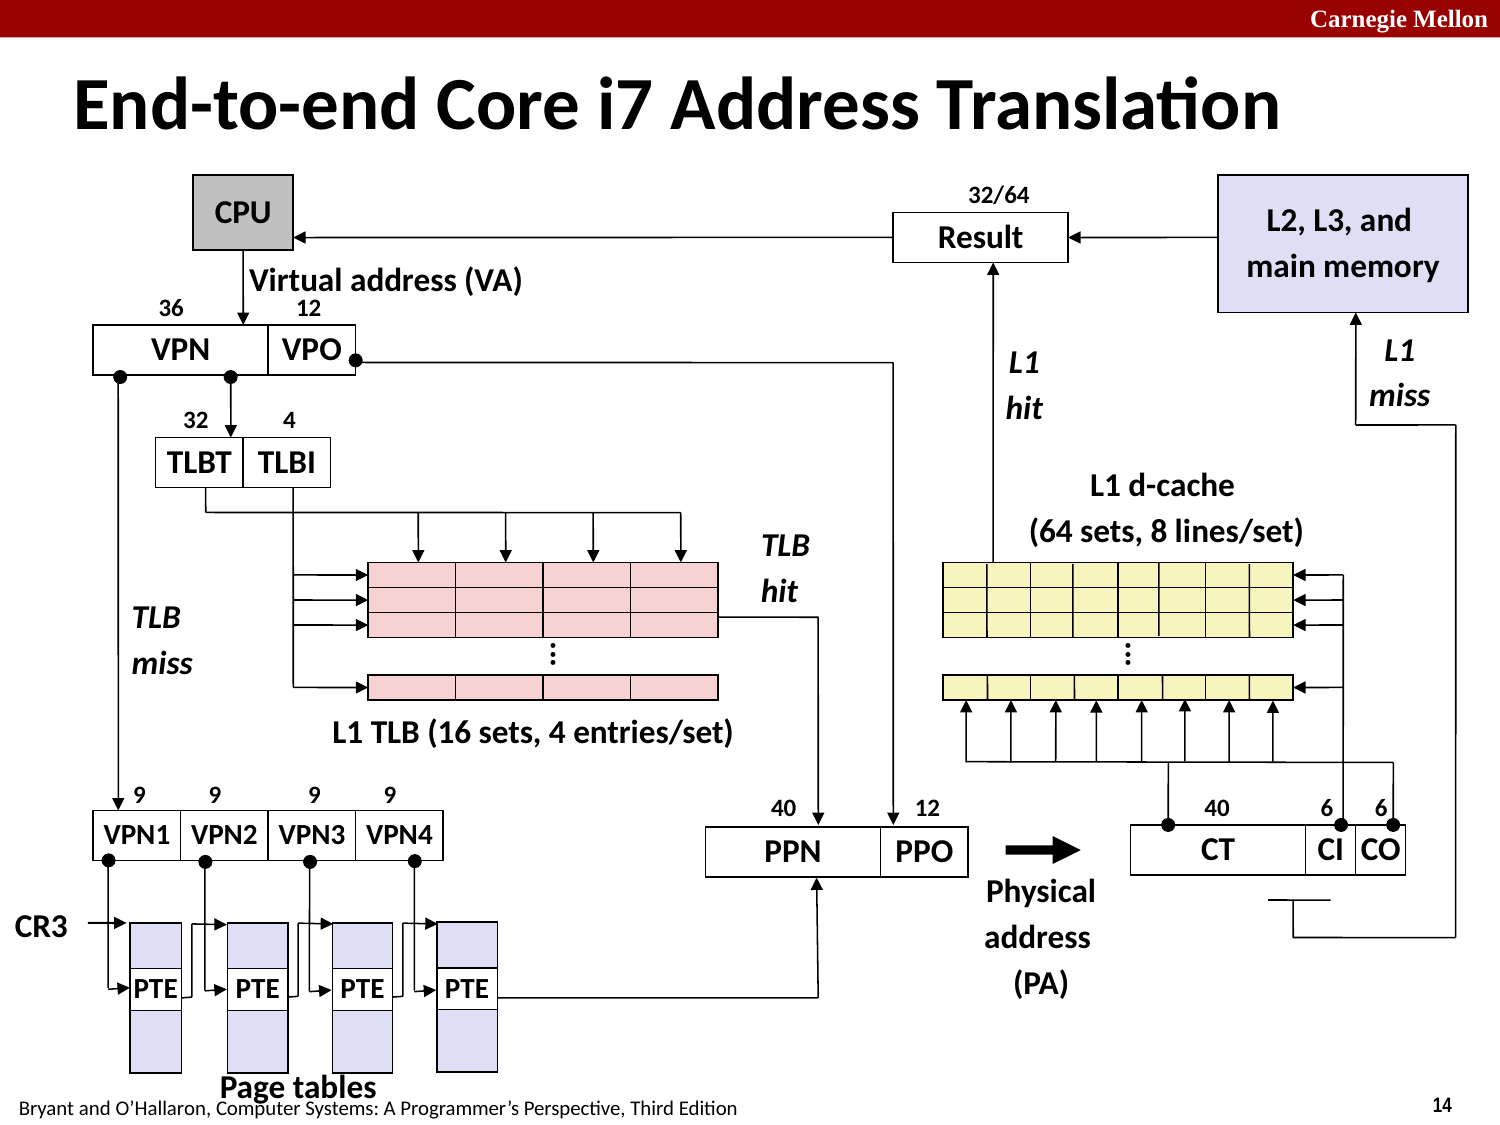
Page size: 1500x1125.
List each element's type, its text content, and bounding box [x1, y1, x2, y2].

text_box [1030, 612, 1072, 638]
text_box 12 [900, 787, 956, 829]
text_box VPN1 [93, 810, 180, 861]
text_box 9 [293, 774, 336, 817]
text_box [988, 675, 1030, 700]
text_box [368, 612, 455, 638]
text_box PTE [332, 968, 393, 1011]
text_box Physical address (PA) [969, 866, 1114, 1009]
text_box [293, 681, 369, 694]
text_box [943, 562, 1030, 587]
text_box [438, 922, 498, 967]
text_box [455, 587, 543, 612]
text_box 36 [143, 287, 200, 329]
text_box L1 hit [990, 337, 1058, 434]
text_box L1 miss [1354, 324, 1446, 422]
text_box VPN2 [180, 810, 268, 861]
text_box [129, 922, 182, 968]
text_box CR3 [0, 901, 88, 953]
text_box [987, 612, 1030, 638]
text_box [108, 982, 130, 995]
text_box 4 [268, 399, 311, 442]
text_box [1159, 562, 1205, 587]
text_box [293, 618, 369, 632]
text_box Virtual address (VA) [234, 251, 539, 306]
text_box L1 d-cache (64 sets, 8 lines/set) [938, 460, 1394, 557]
text_box [1334, 818, 1348, 832]
text_box [334, 922, 391, 968]
text_box VPN [93, 324, 268, 375]
text_box [349, 354, 362, 367]
text_box TLBI [243, 437, 331, 488]
text_box [1250, 675, 1294, 700]
text_box [943, 587, 986, 612]
text_box [543, 612, 630, 638]
text_box [237, 306, 250, 325]
text_box [1030, 562, 1118, 587]
text_box [1205, 562, 1294, 587]
text_box [129, 1011, 182, 1073]
text_box ... [527, 633, 595, 676]
text_box VPN4 [355, 810, 444, 861]
text_box [1030, 587, 1072, 612]
text_box [810, 877, 823, 998]
text_box [102, 854, 115, 867]
text_box TLBT [155, 437, 243, 488]
text_box [1349, 312, 1362, 325]
text_box [455, 562, 543, 587]
text_box ... [1102, 633, 1170, 676]
text_box [1068, 231, 1219, 244]
text_box PTE [437, 967, 498, 1010]
text_box Result [893, 212, 1069, 263]
text_box [293, 231, 894, 244]
text_box L1 TLB (16 sets, 4 entries/set) [280, 707, 786, 758]
text_box [332, 1011, 393, 1073]
text_box TLB miss [116, 592, 208, 689]
text_box 6 [1305, 787, 1349, 829]
text_box [87, 916, 127, 930]
text_box [1205, 612, 1249, 638]
text_box [227, 922, 286, 968]
text_box [455, 675, 543, 700]
title End-to-end Core i7 Address Translation [58, 37, 1361, 163]
text_box [113, 370, 127, 384]
text_box 6 [1359, 787, 1403, 829]
text_box [1386, 818, 1400, 832]
text_box [543, 562, 630, 587]
text_box [1090, 700, 1103, 762]
text_box VPO [268, 324, 356, 375]
text_box [368, 562, 455, 587]
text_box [181, 923, 228, 999]
text_box PTE [227, 968, 288, 1011]
text_box [1293, 681, 1344, 694]
text_box [293, 593, 369, 607]
text_box 9 [193, 774, 237, 817]
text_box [392, 922, 438, 998]
text_box [943, 675, 987, 700]
text_box [437, 1010, 498, 1073]
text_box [287, 922, 334, 998]
text_box L2, L3, and main memory [1218, 174, 1469, 313]
text_box [1205, 587, 1249, 612]
text_box [112, 798, 118, 810]
text_box [1005, 843, 1081, 857]
text_box [455, 612, 543, 638]
text_box [1161, 818, 1175, 832]
text_box [1118, 676, 1162, 700]
text_box [1250, 612, 1294, 638]
text_box 9 [118, 774, 161, 817]
text_box 9 [368, 774, 412, 817]
text_box [408, 854, 422, 868]
text_box [1118, 562, 1158, 587]
text_box [987, 262, 1000, 337]
text_box [630, 612, 719, 638]
text_box 32/64 [953, 174, 1045, 217]
text_box TLB hit [746, 520, 826, 618]
text_box [1163, 675, 1205, 700]
text_box [1293, 593, 1344, 607]
text_box [1049, 699, 1062, 762]
text_box Page tables [205, 1062, 392, 1113]
text_box [499, 512, 512, 563]
text_box 40 [756, 787, 812, 829]
text_box [1030, 675, 1074, 700]
text_box [887, 362, 900, 826]
text_box [1075, 675, 1118, 700]
text_box [303, 855, 317, 869]
text_box [943, 612, 986, 638]
text_box [1205, 675, 1249, 700]
text_box [293, 568, 369, 582]
text_box [630, 562, 719, 587]
text_box [1118, 587, 1158, 612]
text_box [987, 587, 1030, 612]
text_box PTE [129, 968, 182, 1011]
text_box PPO [880, 826, 969, 877]
text_box [1293, 618, 1344, 632]
text_box [1159, 587, 1205, 612]
text_box [1118, 612, 1158, 633]
text_box 12 [281, 306, 337, 329]
text_box [1073, 612, 1118, 638]
text_box [812, 618, 825, 826]
text_box 40 [1189, 787, 1245, 829]
text_box [1293, 568, 1344, 582]
text_box [368, 587, 455, 612]
text_box [1004, 699, 1018, 763]
text_box [960, 699, 973, 763]
text_box CI [1305, 825, 1356, 875]
text_box [674, 512, 687, 563]
text_box CO [1356, 825, 1406, 875]
text_box 32 [168, 399, 224, 442]
text_box [199, 855, 212, 869]
text_box [1178, 698, 1192, 762]
text_box [227, 1011, 288, 1073]
text_box [587, 512, 600, 563]
text_box CT [1130, 825, 1305, 875]
text_box [630, 587, 719, 612]
text_box [412, 512, 425, 563]
text_box [543, 587, 630, 612]
text_box PPN [705, 826, 880, 877]
text_box [1250, 587, 1294, 612]
text_box [1073, 587, 1118, 612]
text_box VPN3 [268, 810, 355, 861]
text_box [1266, 700, 1280, 762]
text_box [543, 675, 630, 700]
text_box [368, 675, 455, 700]
text_box [224, 370, 237, 384]
text_box [224, 384, 237, 437]
text_box [630, 675, 719, 700]
text_box [1135, 699, 1148, 763]
text_box CPU [193, 174, 294, 250]
text_box [1222, 699, 1236, 763]
text_box [1159, 612, 1205, 638]
